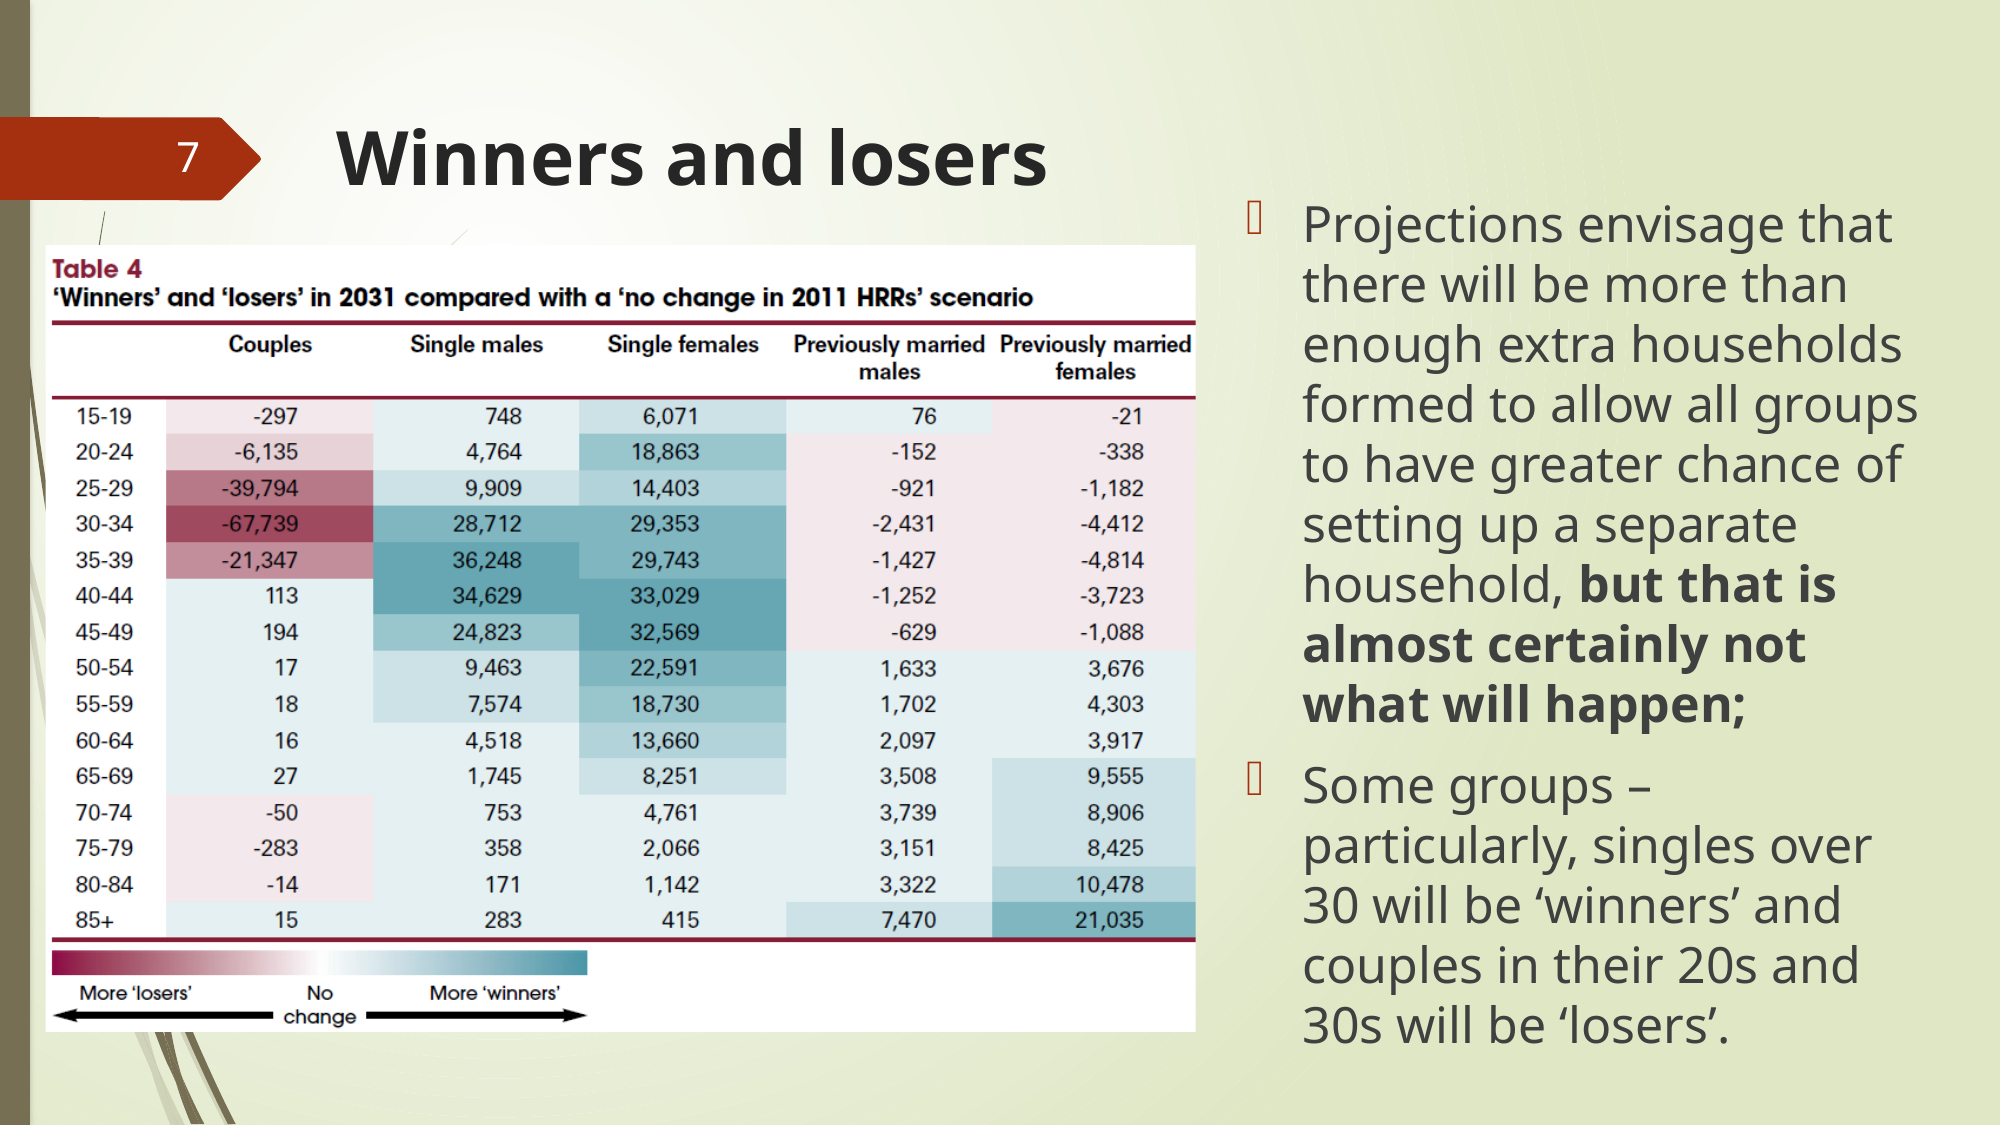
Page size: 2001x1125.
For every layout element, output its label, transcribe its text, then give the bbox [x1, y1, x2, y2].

title Winners and losers [321, 103, 1861, 215]
list Projections envisage that there will be more than enough extra households formed to allow all groups to have greater chance of setting up a separate household, but that is almost certainly not what will happen; Some groups – particularly, singles over 30 will be ‘winners’ and couples in their 20s and 30s will be ‘losers’. [1231, 185, 1957, 1016]
slide_number 7 [87, 129, 216, 190]
picture [45, 245, 1196, 1032]
